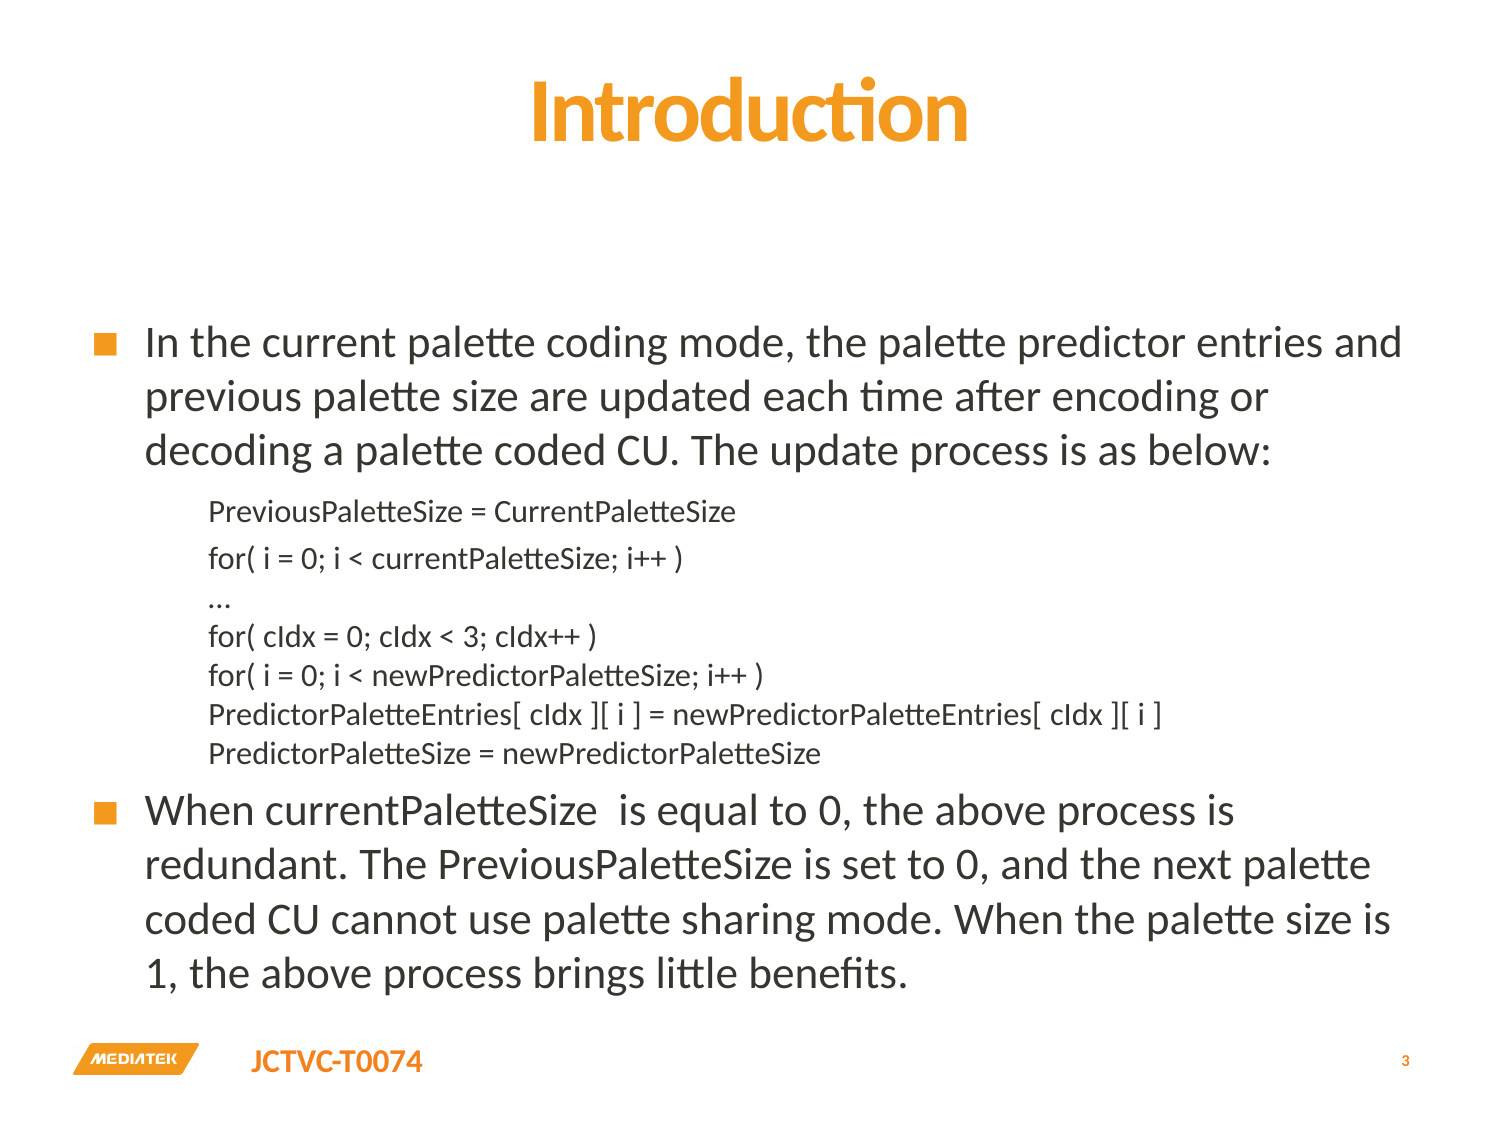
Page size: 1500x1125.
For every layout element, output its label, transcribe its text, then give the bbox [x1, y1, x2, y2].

picture [73, 1043, 199, 1075]
title Introduction [75, 70, 1425, 257]
list In the current palette coding mode, the palette predictor entries and previous palette size are updated each time after encoding or decoding a palette coded CU. The update process is as below: PreviousPaletteSize = CurrentPaletteSize for( i = 0; i < currentPaletteSize; i++ ) … for( cIdx = 0; cIdx < 3; cIdx++ ) for( i = 0; i < newPredictorPaletteSize; i++ ) PredictorPaletteEntries[ cIdx ][ i ] = newPredictorPaletteEntries[ cIdx ][ i ] PredictorPaletteSize = newPredictorPaletteSize When currentPaletteSize is equal to 0, the above process is redundant. The PreviousPaletteSize is set to 0, and the next palette coded CU cannot use palette sharing mode. When the palette size is 1, the above process brings little benefits. [75, 304, 1425, 1012]
slide_number 3 [1251, 1029, 1425, 1090]
